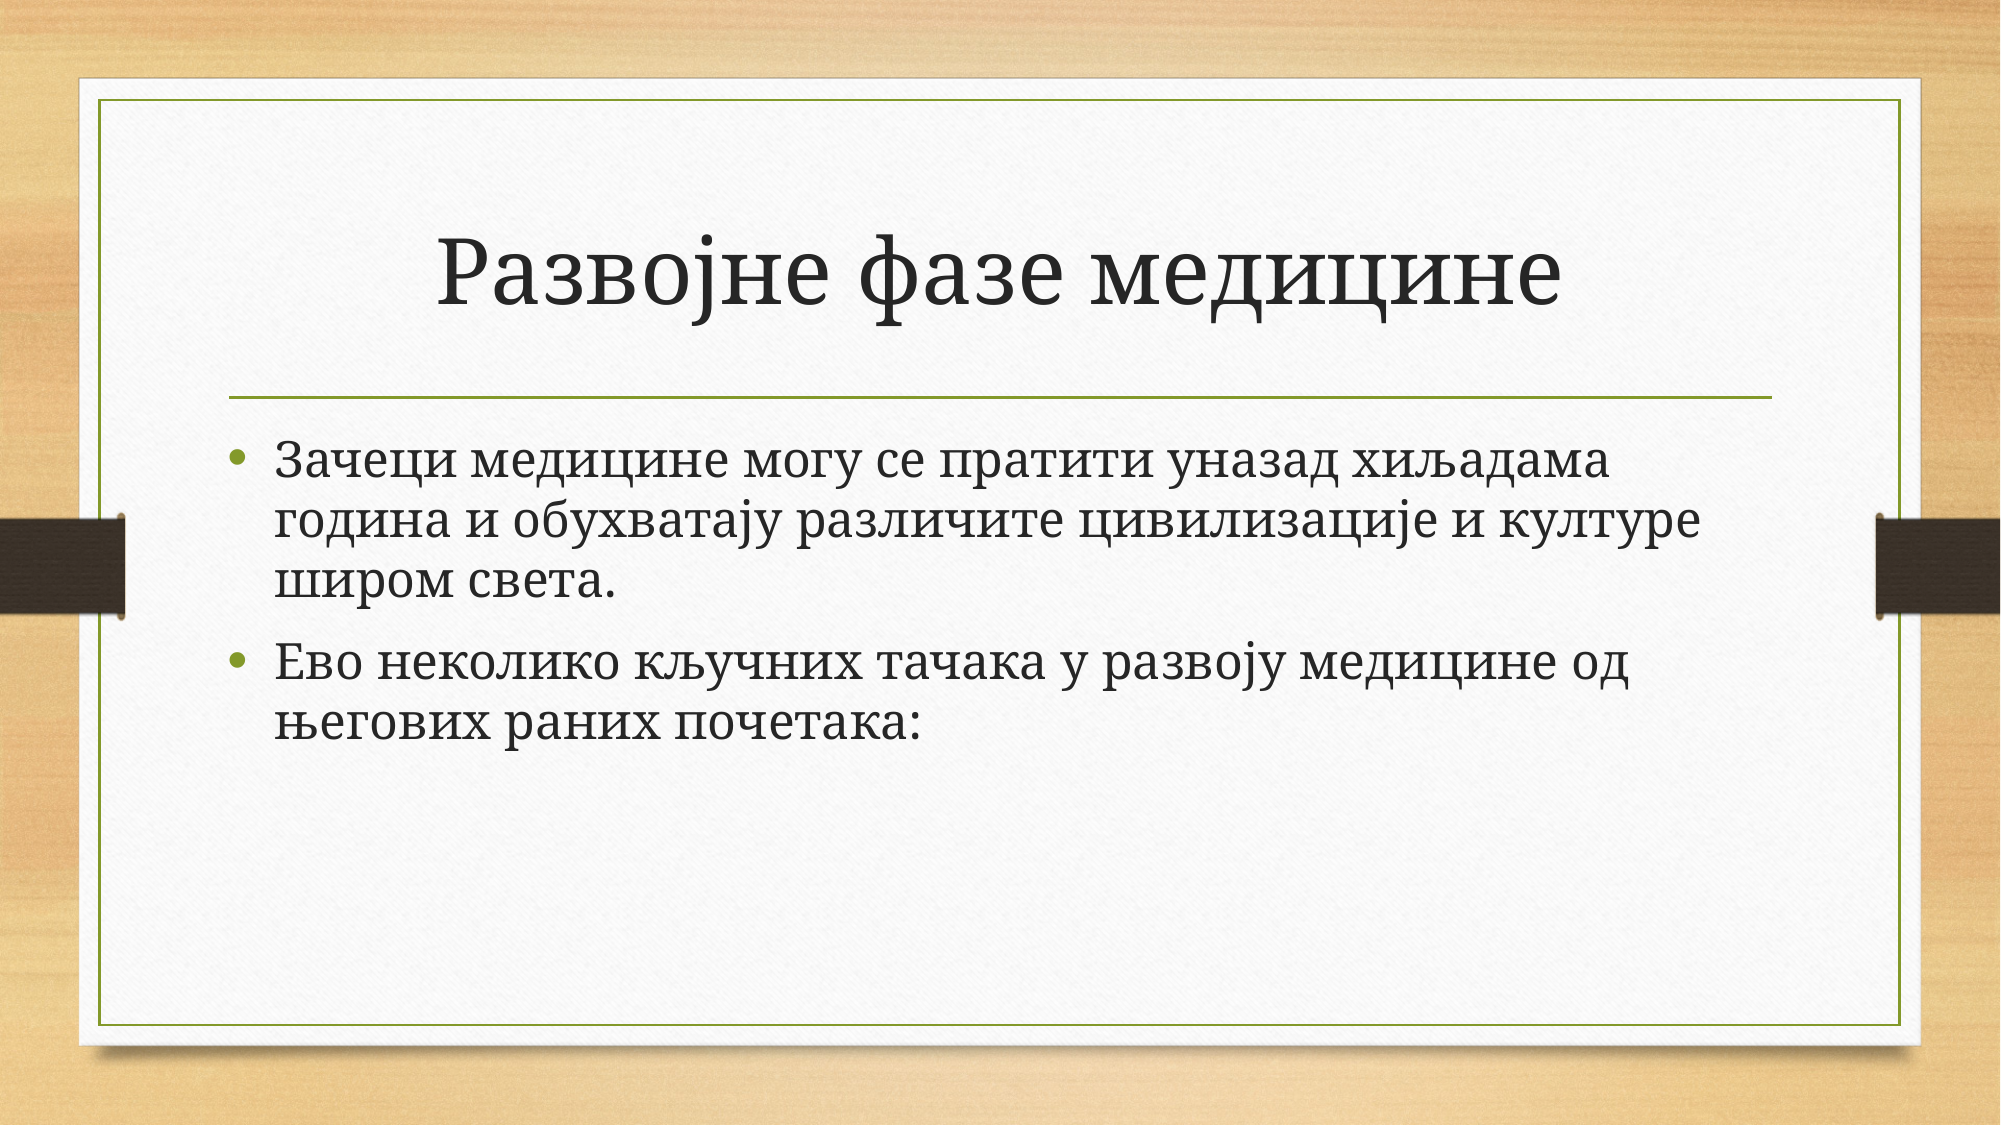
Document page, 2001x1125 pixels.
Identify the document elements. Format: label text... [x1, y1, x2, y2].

title Развојне фазе медицине [212, 161, 1788, 375]
list Зачеци медицине могу се пратити уназад хиљадама година и обухватају различите цивилизације и културе широм света. Ево неколико кључних тачака у развоју медицине од његових раних почетака: [212, 419, 1788, 964]
picture [0, 0, 2001, 1125]
